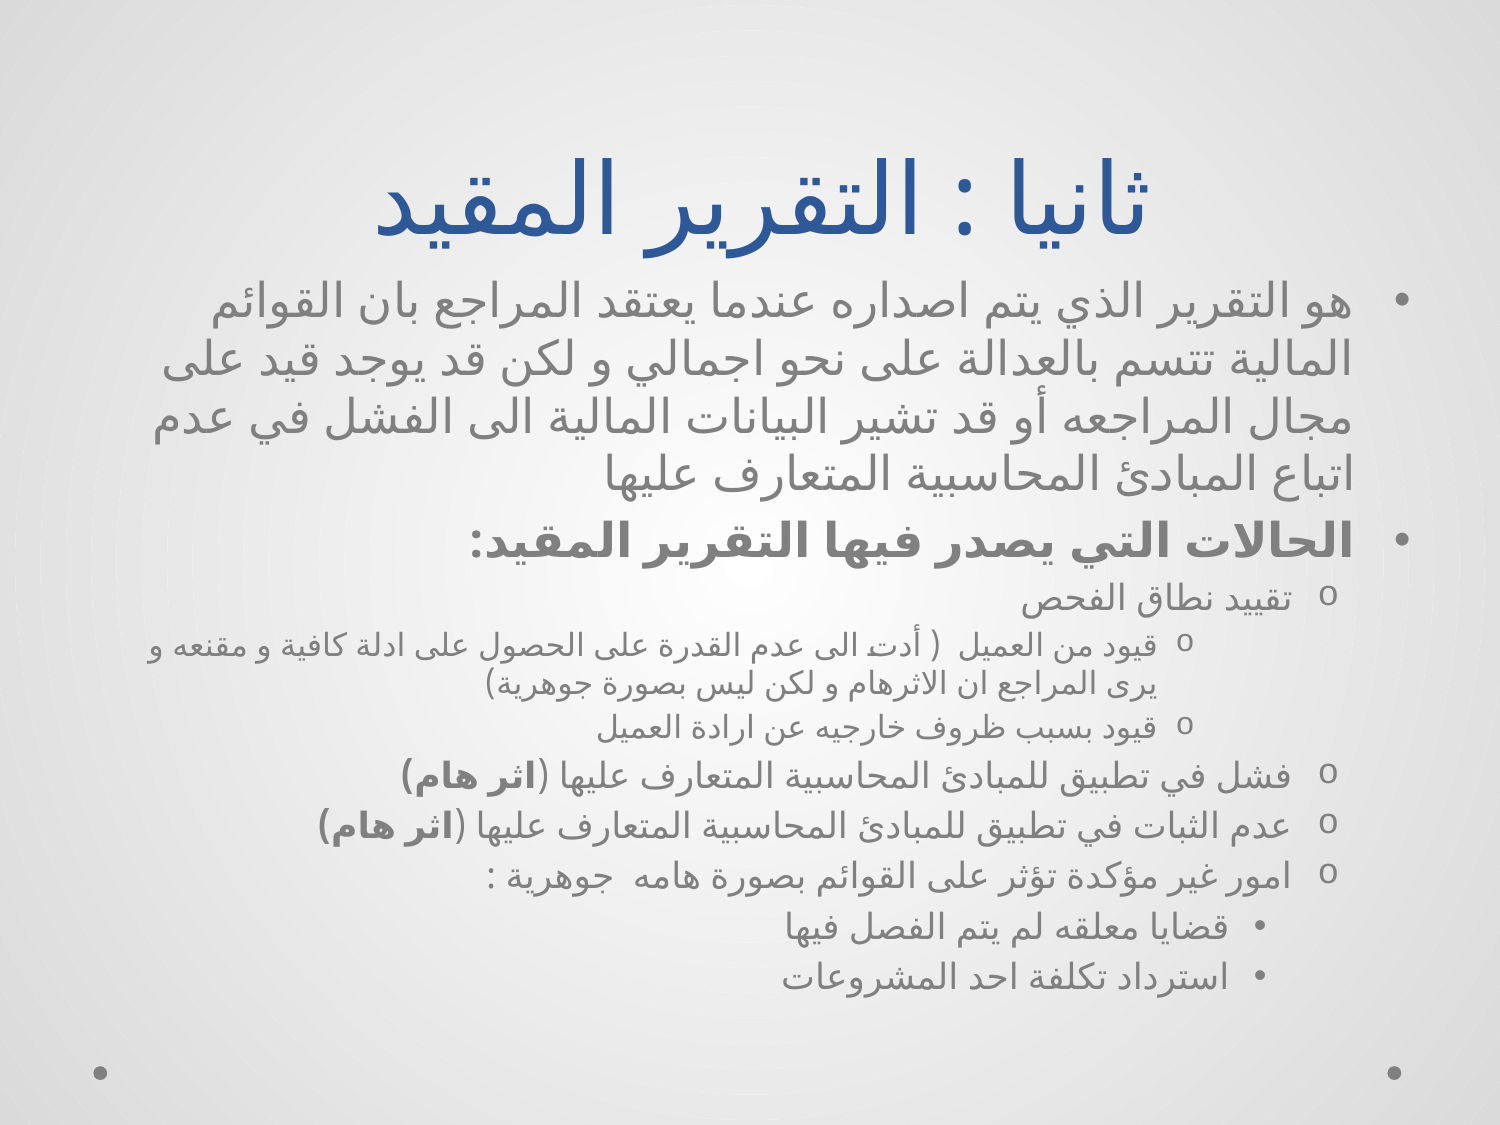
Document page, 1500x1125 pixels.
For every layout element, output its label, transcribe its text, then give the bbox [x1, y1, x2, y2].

list هو التقرير الذي يتم اصداره عندما يعتقد المراجع بان القوائم المالية تتسم بالعدالة على نحو اجمالي و لكن قد يوجد قيد على مجال المراجعه أو قد تشير البيانات المالية الى الفشل في عدم اتباع المبادئ المحاسبية المتعارف عليها الحالات التي يصدر فيها التقرير المقيد: تقييد نطاق الفحص قيود من العميل ( أدت الى عدم القدرة على الحصول على ادلة كافية و مقنعه و يرى المراجع ان الاثرهام و لكن ليس بصورة جوهرية) قيود بسبب ظروف خارجيه عن ارادة العميل فشل في تطبيق للمبادئ المحاسبية المتعارف عليها (اثر هام) عدم الثبات في تطبيق للمبادئ المحاسبية المتعارف عليها (اثر هام) امور غير مؤكدة تؤثر على القوائم بصورة هامه جوهرية : قضايا معلقه لم يتم الفصل فيها استرداد تكلفة احد المشروعات [75, 262, 1425, 1005]
title ثانيا : التقرير المقيد [75, 0, 1425, 262]
